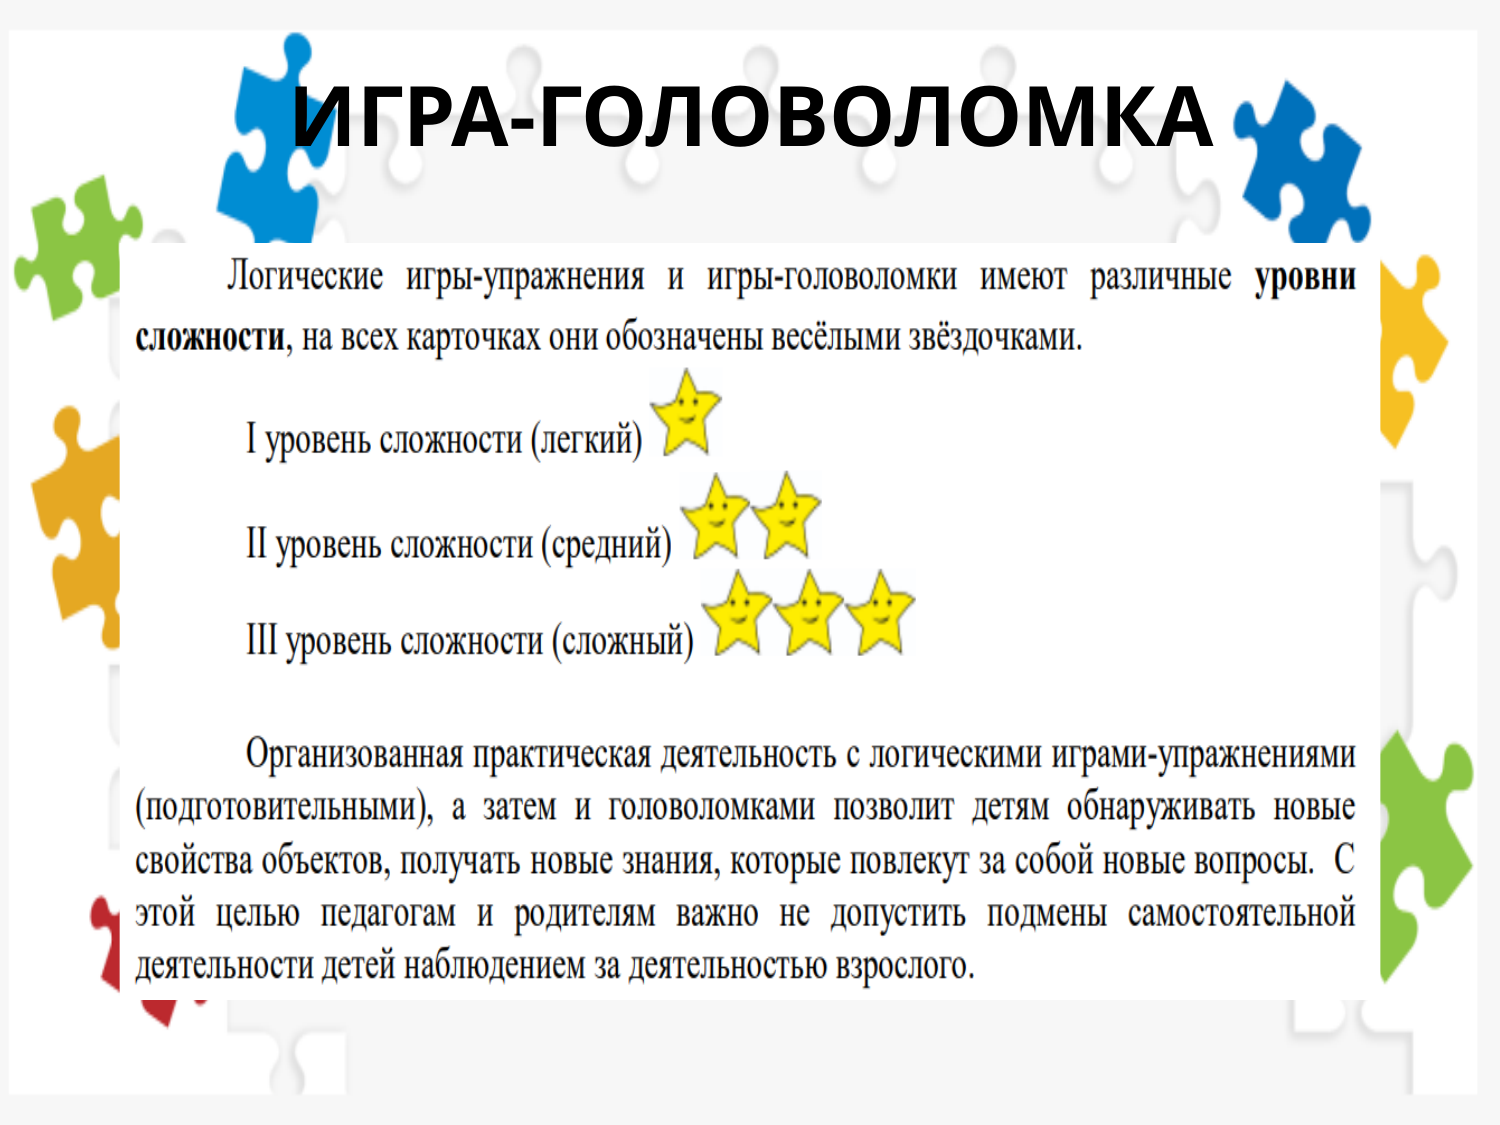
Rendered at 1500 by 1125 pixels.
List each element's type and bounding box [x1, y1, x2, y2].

picture [0, 0, 1500, 1125]
list [119, 243, 1381, 1000]
